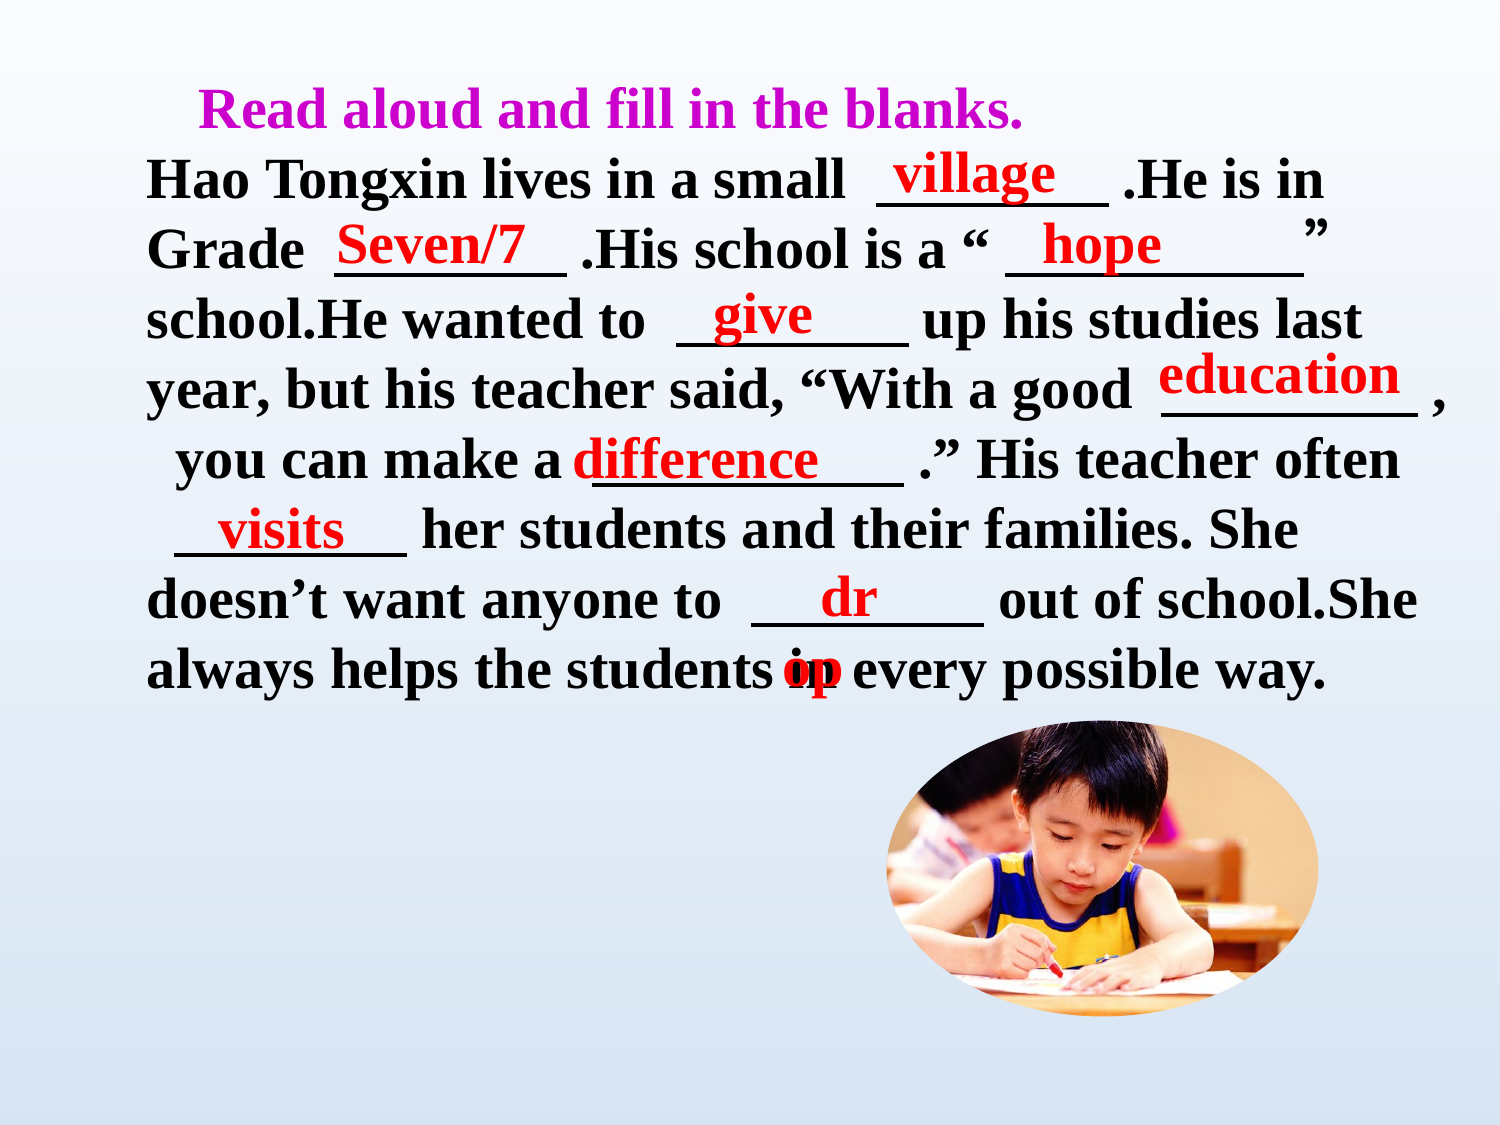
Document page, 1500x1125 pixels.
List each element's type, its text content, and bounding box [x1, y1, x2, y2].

text_box village [878, 126, 1071, 211]
picture [886, 720, 1319, 1017]
text_box Seven/7 [321, 197, 543, 283]
text_box hope [1027, 197, 1178, 283]
text_box drop [768, 550, 917, 636]
text_box give [683, 267, 829, 353]
text_box visits [203, 483, 360, 568]
text_box education [1143, 327, 1417, 413]
text_box Read aloud and fill in the blanks. Hao Tongxin lives in a small .He is in Grade .His school is a “ ” school.He wanted to up his studies last year, but his teacher said, “With a good , you can make a .” His teacher often her students and their families. She doesn’t want anyone to out of school.She always helps the students in every possible way. [132, 62, 1457, 778]
text_box difference [542, 412, 835, 498]
